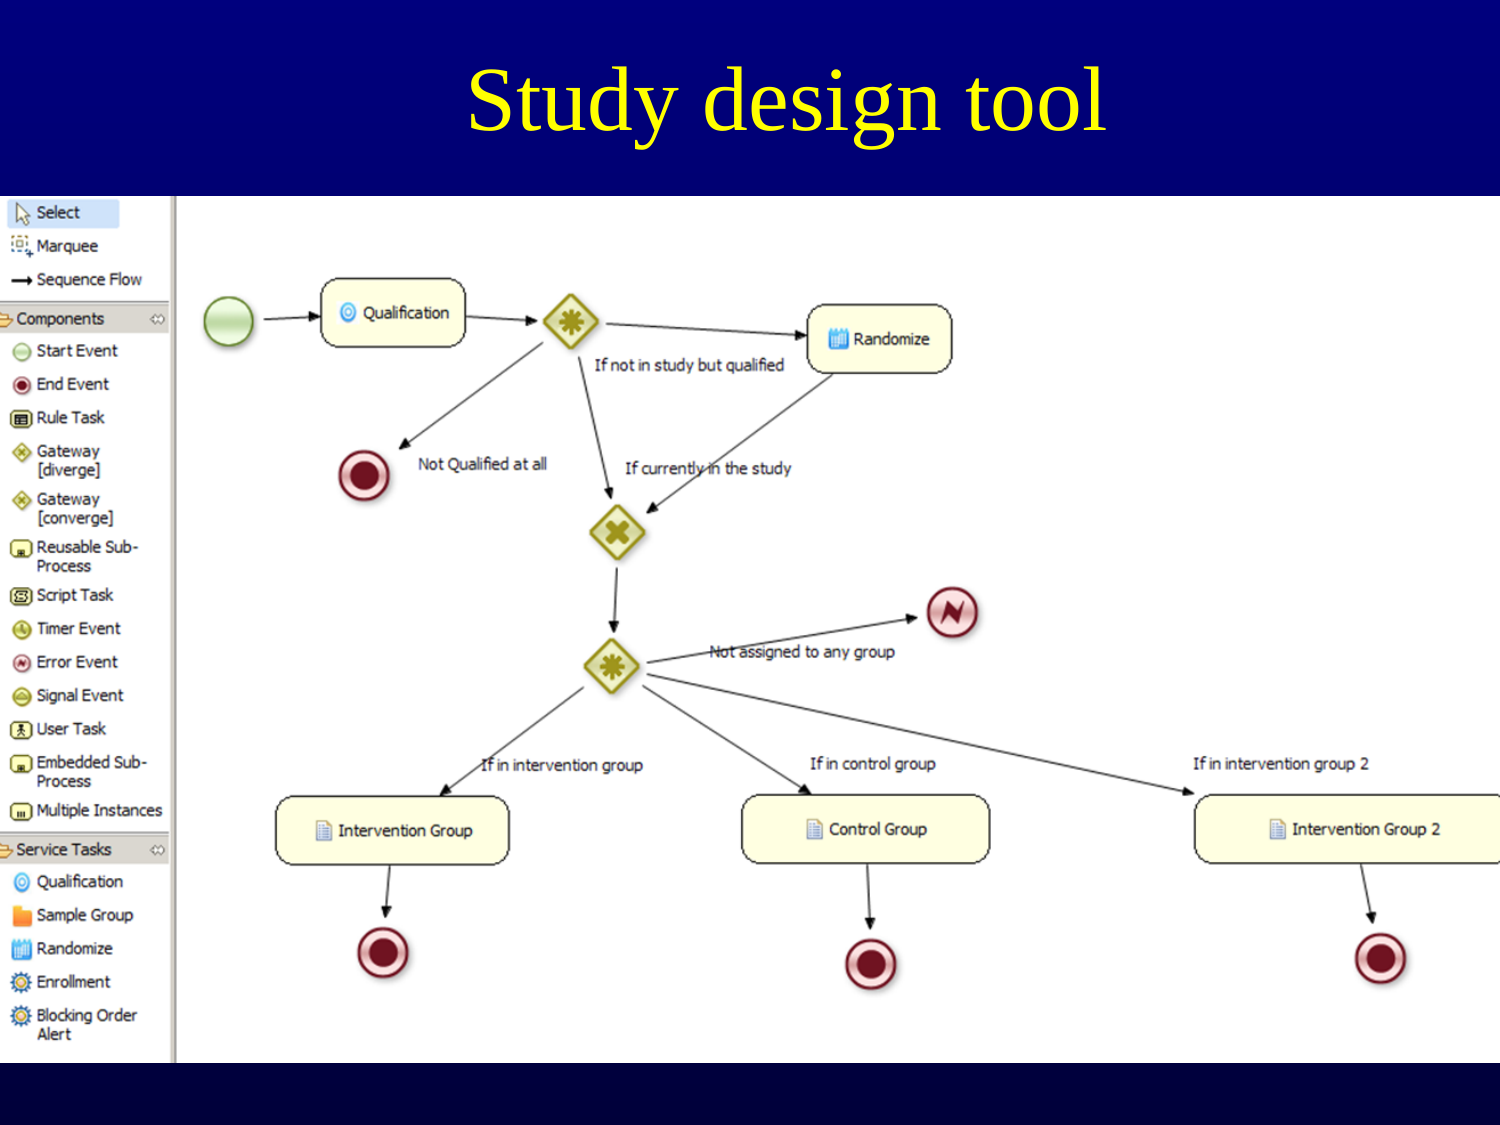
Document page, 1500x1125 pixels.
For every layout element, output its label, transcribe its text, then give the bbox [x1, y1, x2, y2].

title Study design tool [149, 0, 1426, 188]
picture [0, 196, 1500, 1063]
